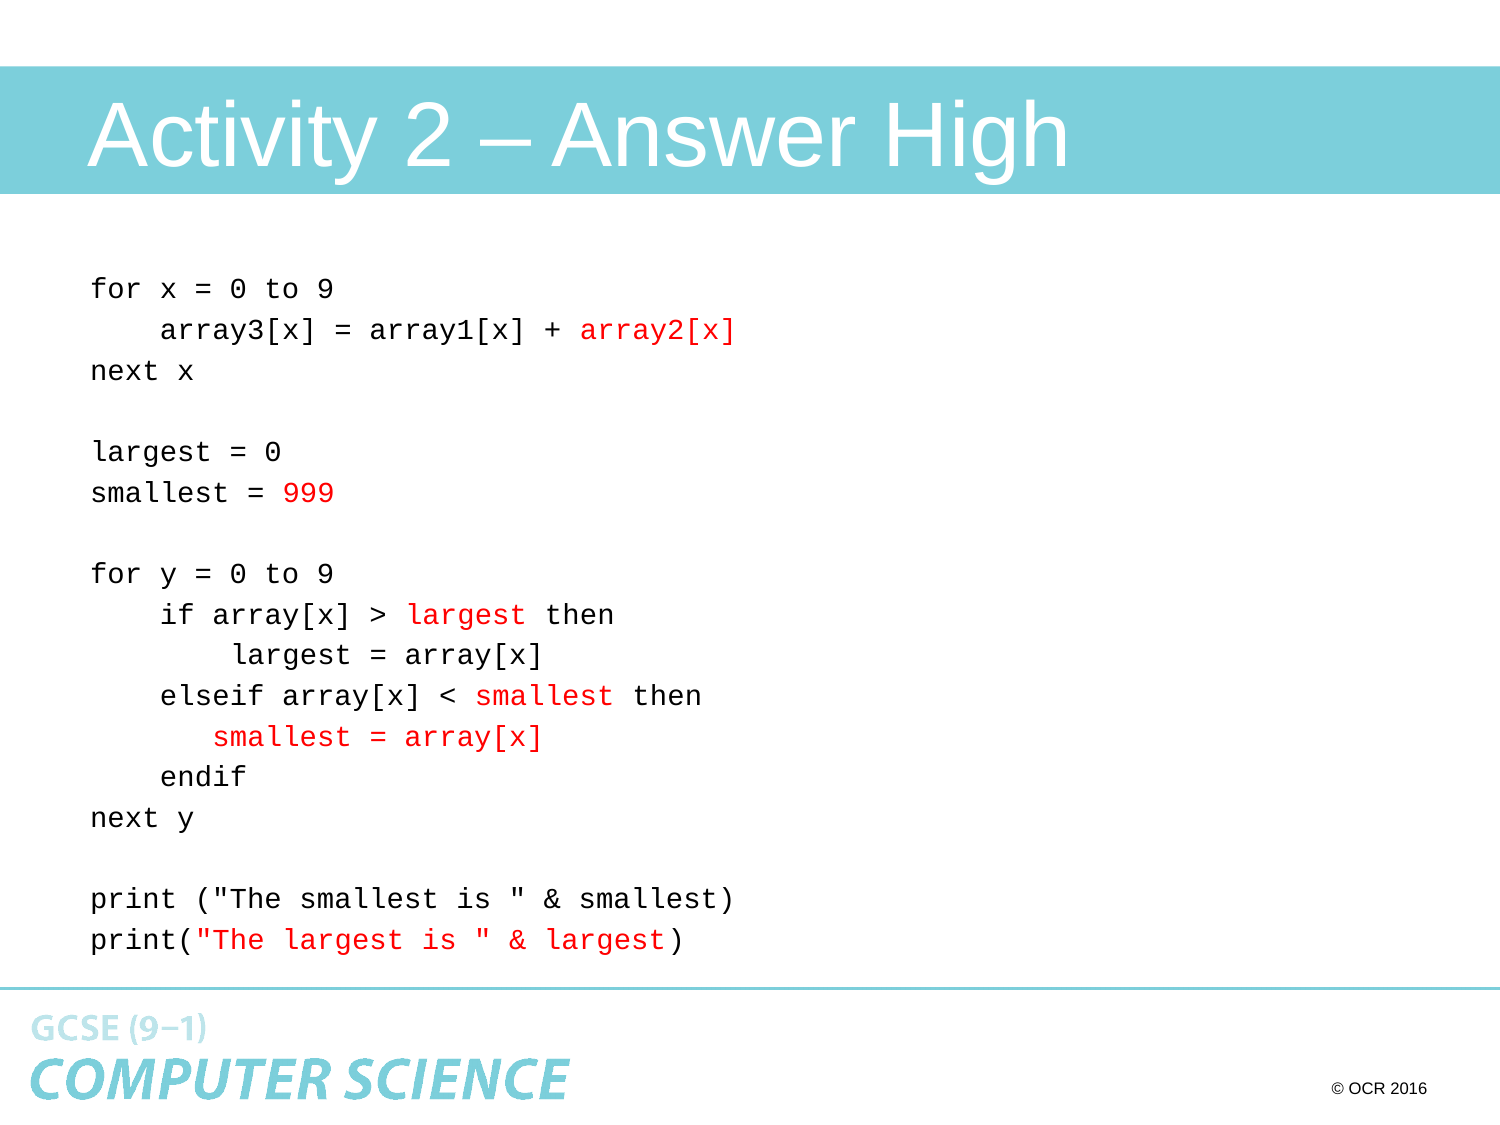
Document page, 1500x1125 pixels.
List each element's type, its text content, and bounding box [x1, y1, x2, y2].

list for x = 0 to 9 array3[x] = array1[x] + array2[x] next x largest = 0 smallest = 999 for y = 0 to 9 if array[x] > largest then largest = array[x] elseif array[x] < smallest then smallest = array[x] endif next y print ("The smallest is " & smallest) print("The largest is " & largest) [75, 262, 1425, 965]
picture [0, 987, 1500, 1124]
title Activity 2 – Answer High [0, 66, 1500, 194]
